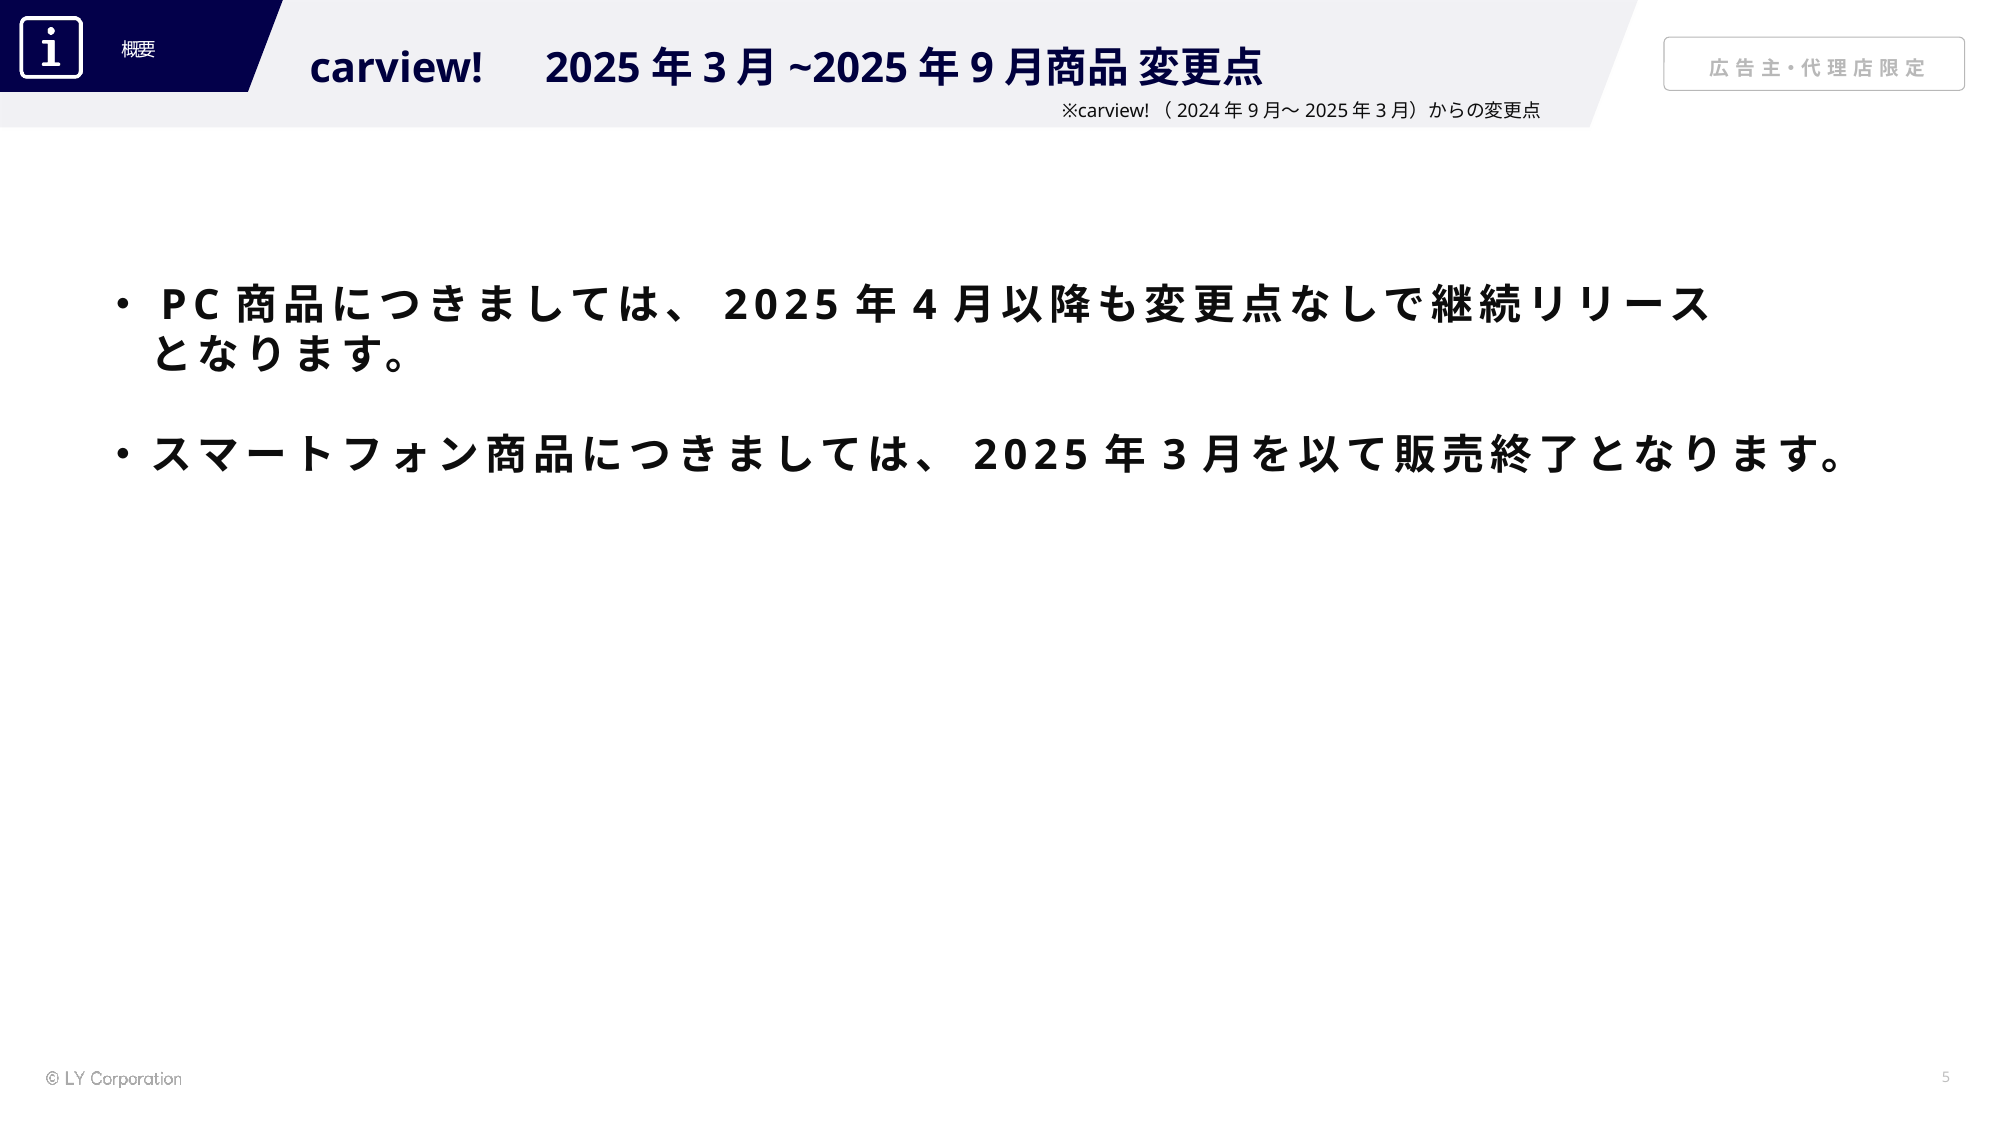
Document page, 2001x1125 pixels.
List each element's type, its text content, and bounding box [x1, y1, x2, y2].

list carview! 2025年3月~2025年9月商品 変更点 [309, 41, 1645, 97]
text_box ・PC商品につきましては、2025年4月以降も変更点なしで継続リリース となります。 ・スマートフォン商品につきましては、2025年3月を以て販売終了となります。 [97, 272, 1872, 483]
text_box 概要 [97, 13, 180, 81]
text_box ※carview!（2024年9月～2025年3月）からの変更点 [1062, 96, 1542, 122]
picture [46, 1071, 181, 1088]
picture [9, 5, 92, 87]
